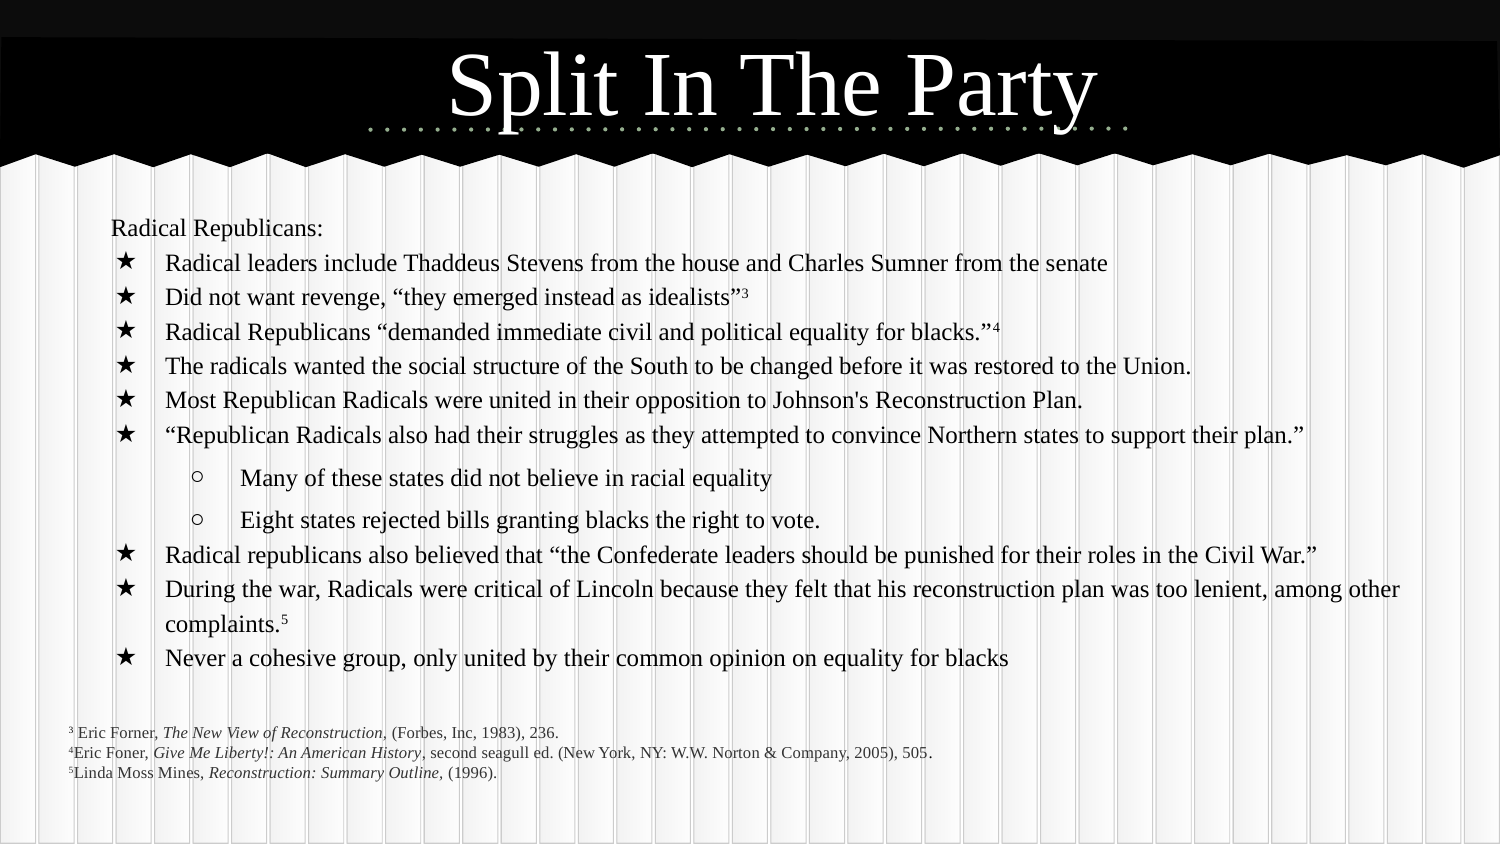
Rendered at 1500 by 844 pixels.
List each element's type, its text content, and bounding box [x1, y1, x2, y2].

text_box 3 Eric Forner, The New View of Reconstruction, (Forbes, Inc, 1983), 236. 4Eric Foner, Give Me Liberty!: An American History, second seagull ed. (New York, NY: W.W. Norton & Company, 2005), 505. 5Linda Moss Mines, Reconstruction: Summary Outline, (1996). [53, 706, 1447, 807]
title Split In The Party [75, 0, 1425, 158]
list Radical Republicans: Radical leaders include Thaddeus Stevens from the house and Charles Sumner from the senate Did not want revenge, “they emerged instead as idealists”3 Radical Republicans “demanded immediate civil and political equality for blacks.”4 The radicals wanted the social structure of the South to be changed before it was restored to the Union. Most Republican Radicals were united in their opposition to Johnson's Reconstruction Plan. “Republican Radicals also had their struggles as they attempted to convince Northern states to support their plan.” Many of these states did not believe in racial equality Eight states rejected bills granting blacks the right to vote. Radical republicans also believed that “the Confederate leaders should be punished for their roles in the Civil War.” During the war, Radicals were critical of Lincoln because they felt that his reconstruction plan was too lenient, among other complaints.5 Never a cohesive group, only united by their common opinion on equality for blacks [75, 196, 1425, 668]
